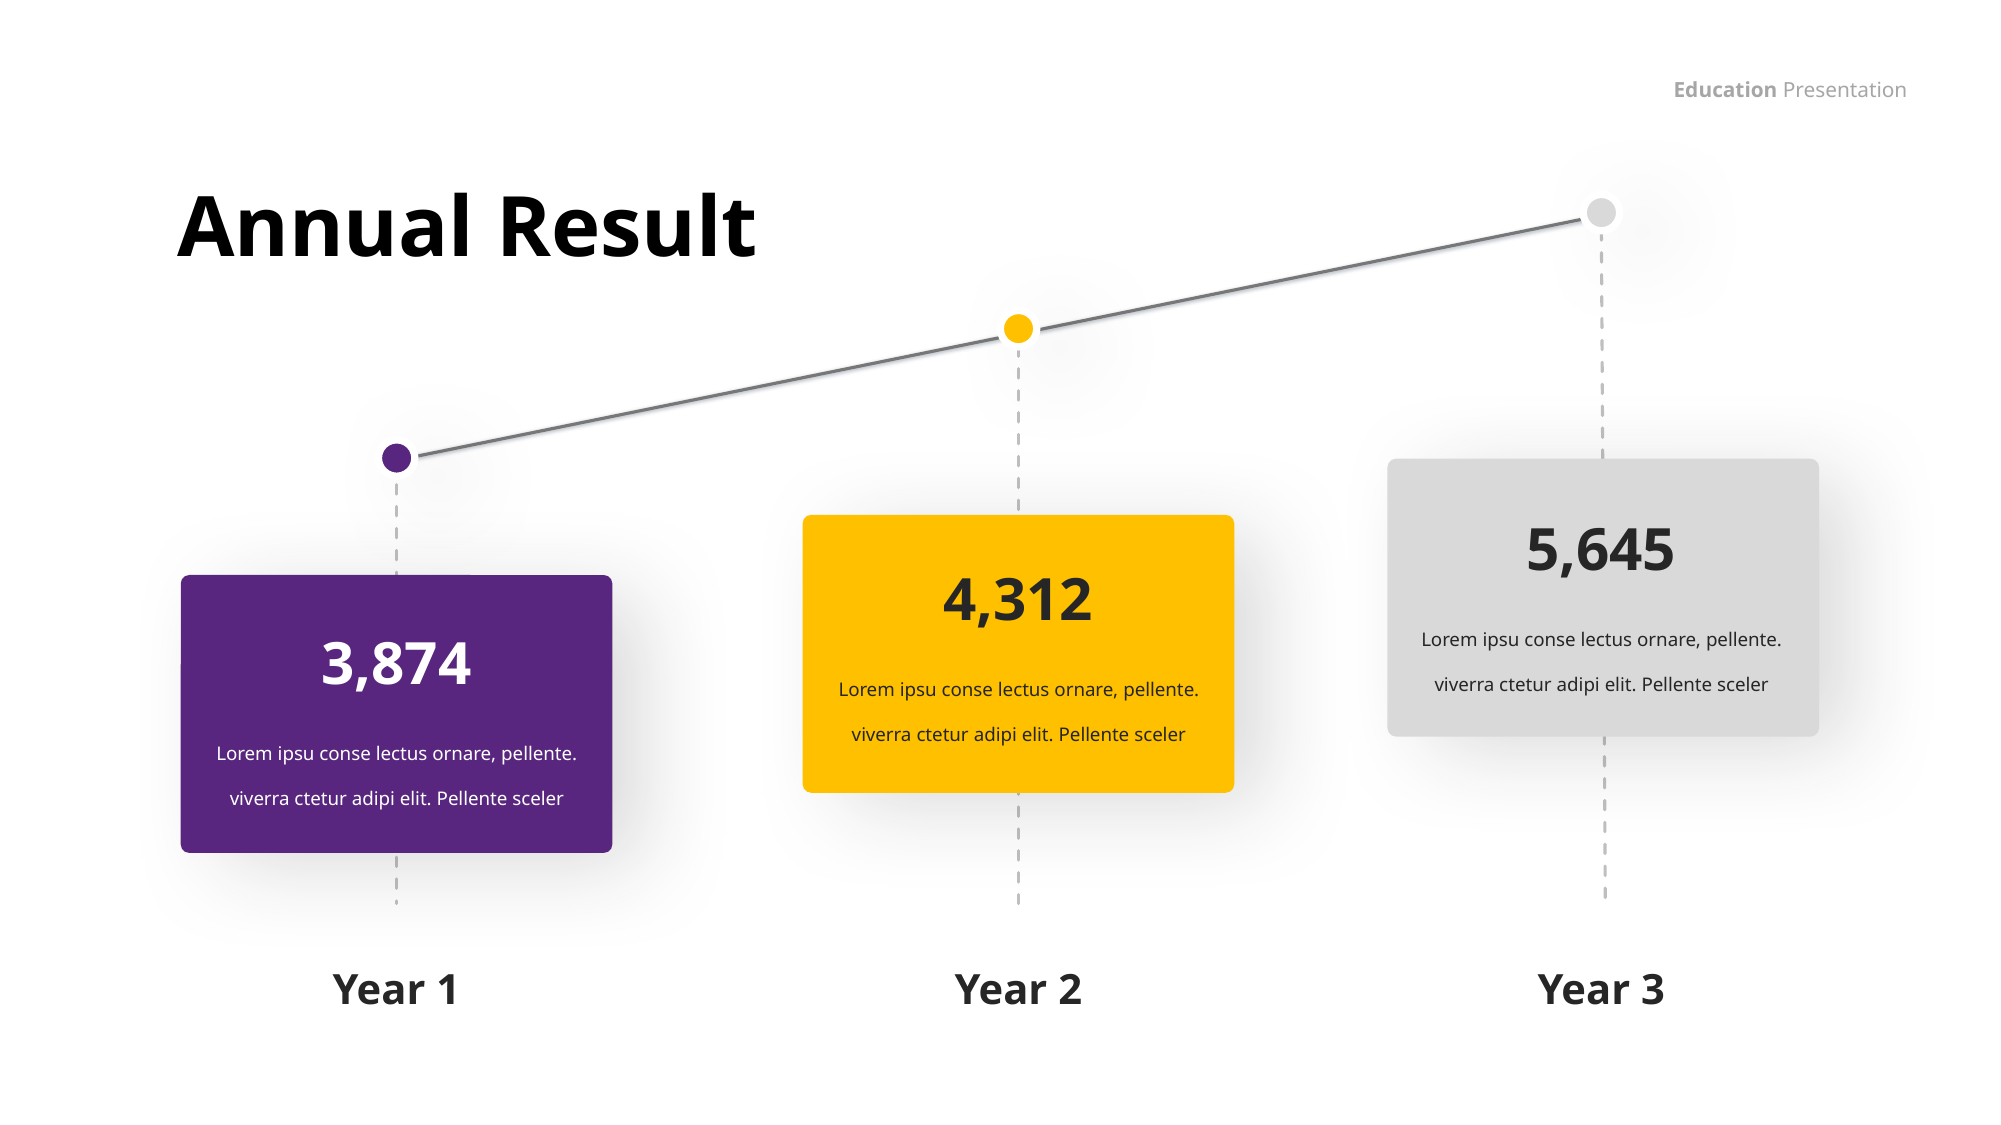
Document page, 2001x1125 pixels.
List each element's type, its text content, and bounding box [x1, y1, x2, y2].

text_box 3,874 [397, 619, 524, 704]
text_box Lorem ipsu conse lectus ornare, pellente. viverra ctetur adipi elit. Pellente sceler [201, 711, 396, 817]
text_box 4,312 [891, 555, 1018, 640]
text_box [179, 573, 396, 854]
text_box 5,645 [1606, 504, 1729, 590]
text_box Lorem ipsu conse lectus ornare, pellente. viverra ctetur adipi elit. Pellente sceler [1019, 647, 1214, 753]
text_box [1601, 230, 1606, 904]
text_box 4,312 [1019, 555, 1146, 640]
text_box [1386, 457, 1601, 738]
text_box [1582, 193, 1621, 232]
text_box [801, 513, 1018, 794]
text_box Year 3 [1496, 955, 1706, 1021]
text_box Lorem ipsu conse lectus ornare, pellente. viverra ctetur adipi elit. Pellente sceler [1406, 597, 1601, 703]
text_box 5,645 [1473, 504, 1601, 590]
text_box [377, 438, 416, 478]
text_box [1606, 457, 1821, 738]
text_box [999, 309, 1038, 348]
text_box Lorem ipsu conse lectus ornare, pellente. viverra ctetur adipi elit. Pellente sceler [397, 711, 592, 817]
text_box Lorem ipsu conse lectus ornare, pellente. viverra ctetur adipi elit. Pellente sceler [823, 647, 1018, 753]
text_box Lorem ipsu conse lectus ornare, pellente. viverra ctetur adipi elit. Pellente sceler [1606, 597, 1797, 703]
text_box Year 1 [292, 955, 501, 1021]
text_box [397, 573, 614, 854]
text_box [1019, 513, 1236, 794]
text_box Education Presentation [1658, 69, 1922, 110]
text_box Annual Result [162, 166, 886, 281]
text_box Year 2 [914, 955, 1123, 1021]
text_box 3,874 [269, 619, 396, 704]
